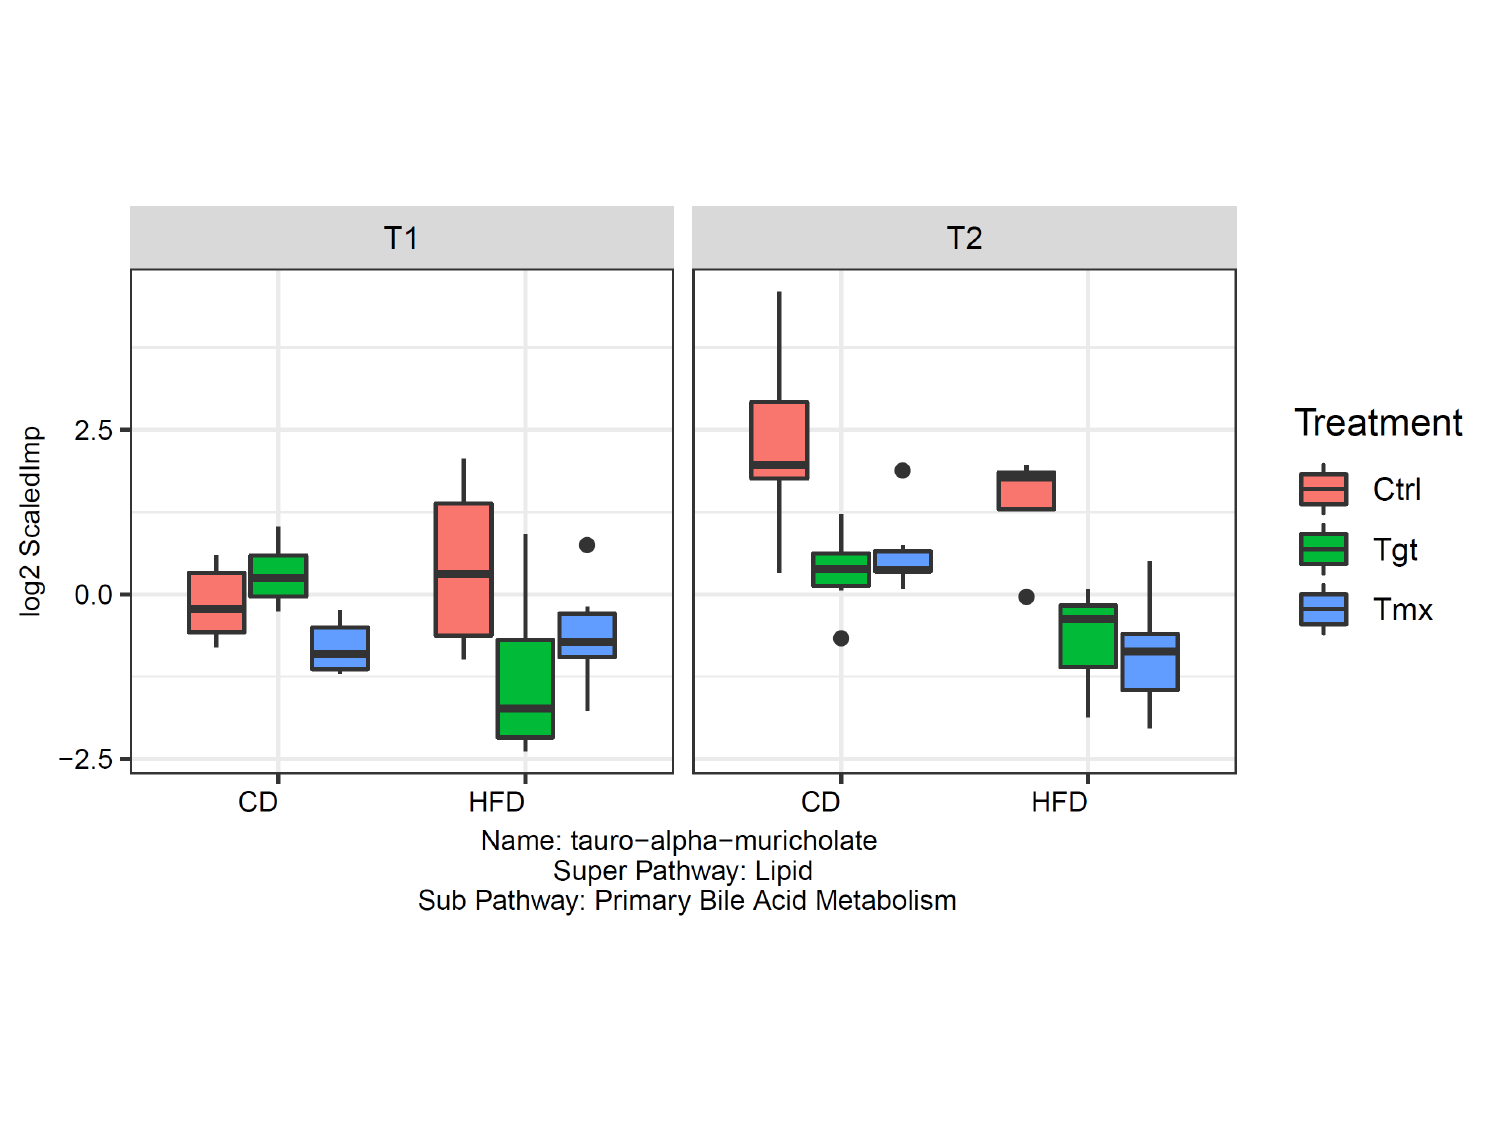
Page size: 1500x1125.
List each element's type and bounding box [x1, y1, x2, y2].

picture [0, 187, 1500, 938]
